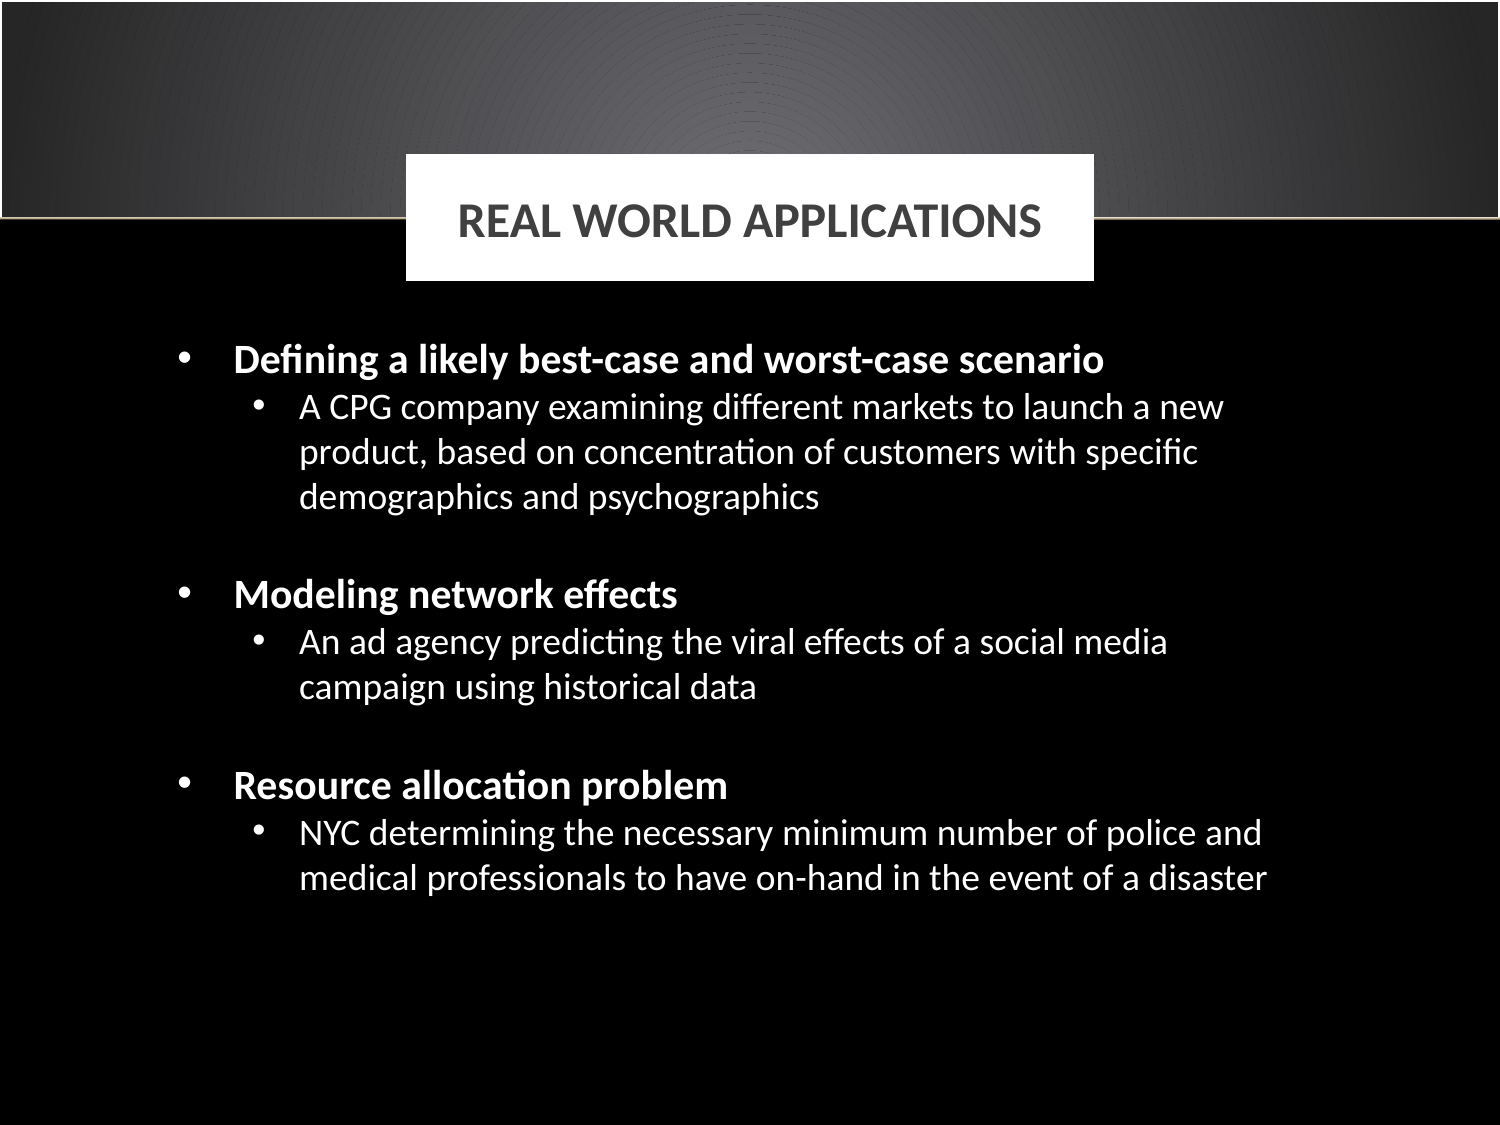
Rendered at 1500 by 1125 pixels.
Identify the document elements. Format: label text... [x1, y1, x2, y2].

text_box Defining a likely best-case and worst-case scenario A CPG company examining different markets to launch a new product, based on concentration of customers with specific demographics and psychographics Modeling network effects An ad agency predicting the viral effects of a social media campaign using historical data Resource allocation problem NYC determining the necessary minimum number of police and medical professionals to have on-hand in the event of a disaster [162, 324, 1338, 955]
title REAL WORLD APPLICATIONS [406, 154, 1094, 281]
